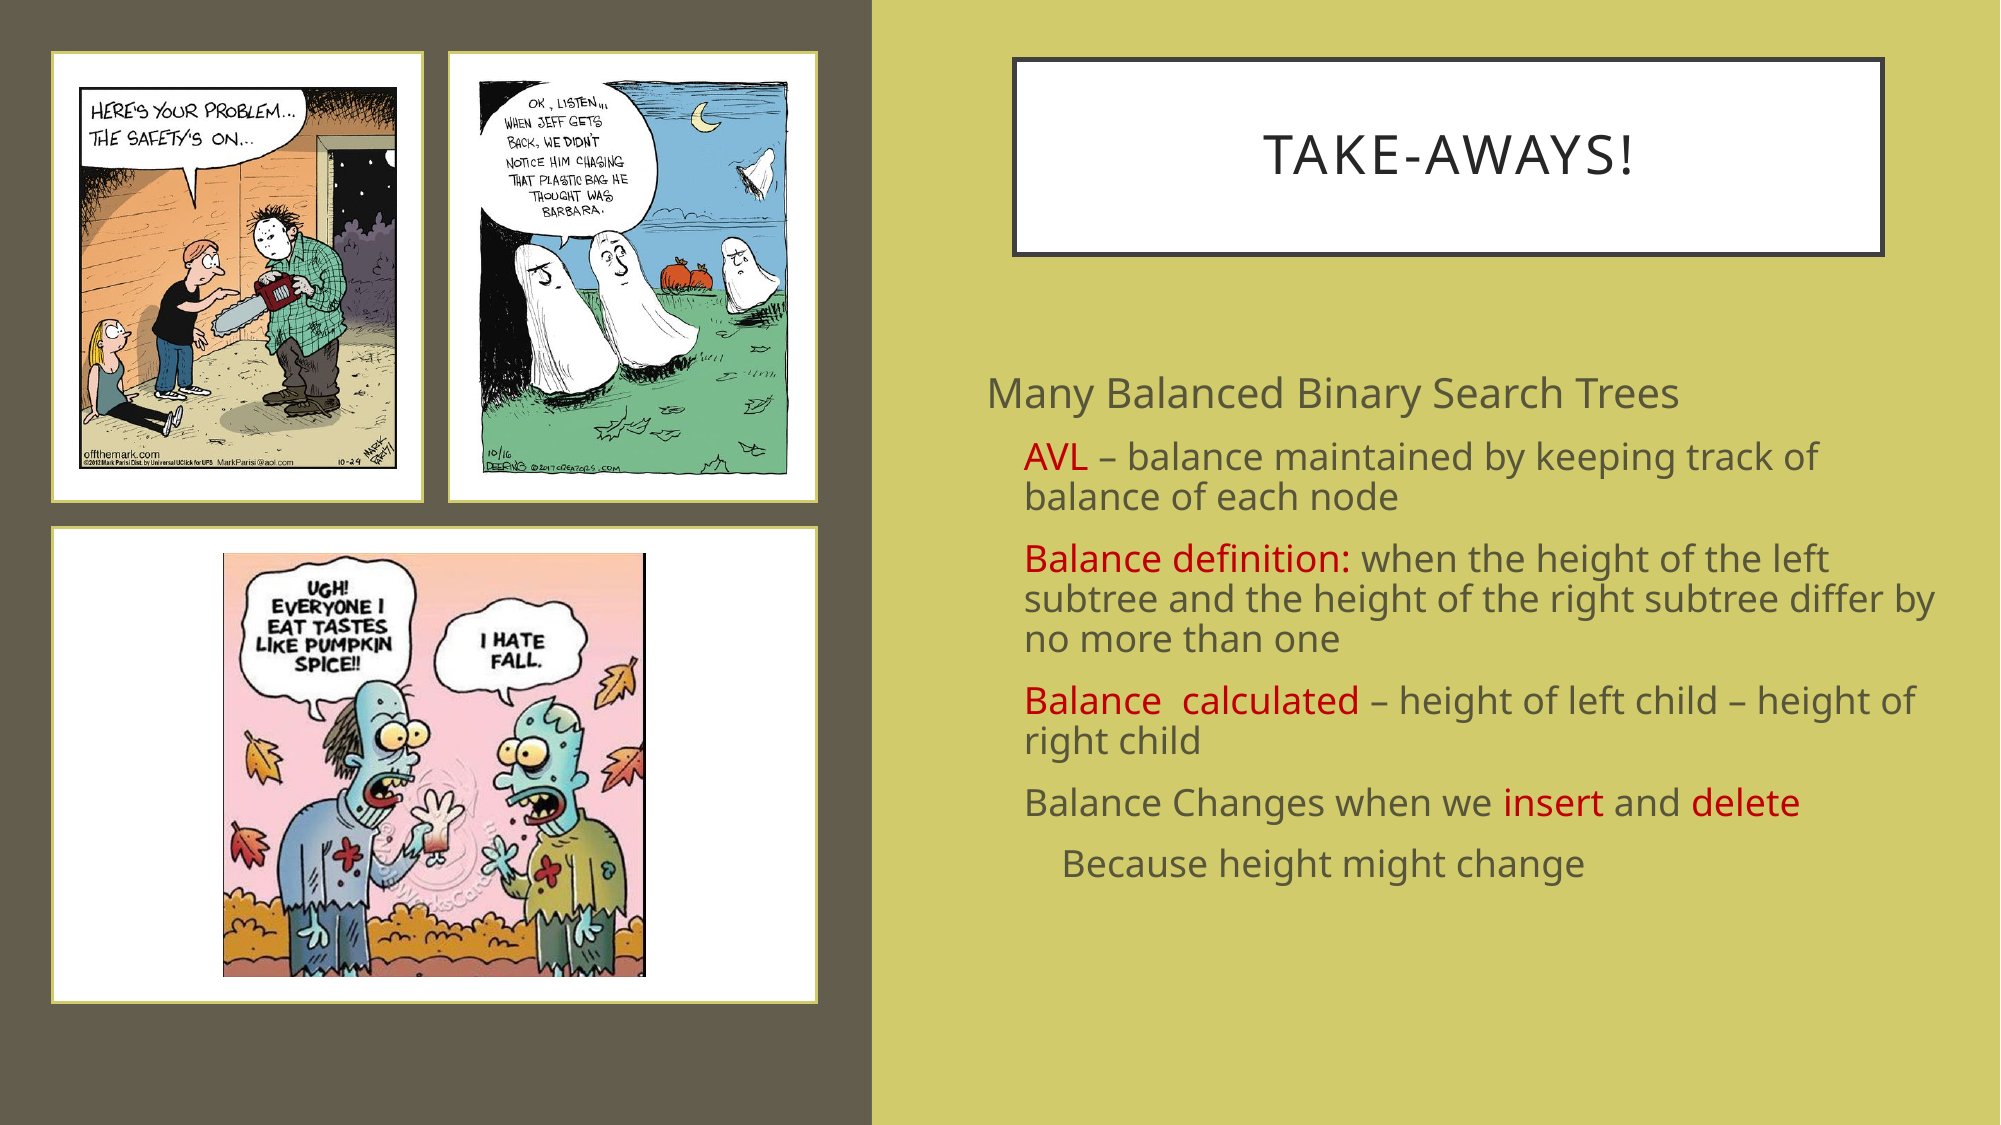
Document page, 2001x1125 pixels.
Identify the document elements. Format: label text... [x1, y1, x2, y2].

text_box [52, 52, 424, 502]
picture [79, 87, 397, 469]
text_box [52, 527, 817, 1003]
picture [477, 79, 789, 475]
list Many Balanced Binary Search Trees AVL – balance maintained by keeping track of balance of each node Balance definition: when the height of the left subtree and the height of the right subtree differ by no more than one Balance calculated – height of left child – height of right child Balance Changes when we insert and delete Because height might change [933, 364, 1964, 1030]
title Take-aways! [1012, 57, 1885, 257]
picture [223, 553, 646, 977]
text_box [448, 52, 817, 502]
text_box [871, 0, 2000, 1125]
